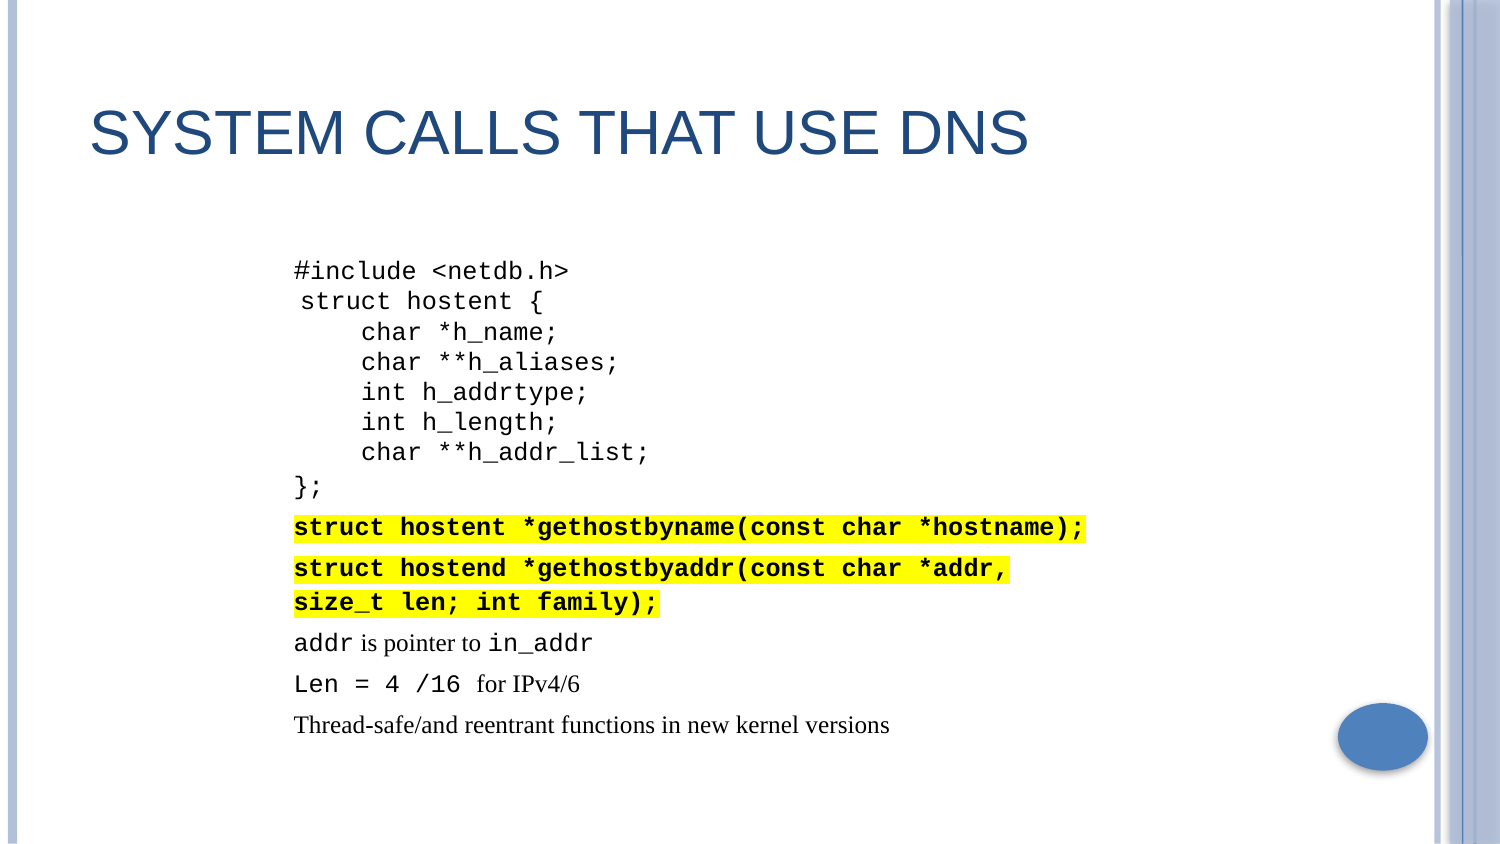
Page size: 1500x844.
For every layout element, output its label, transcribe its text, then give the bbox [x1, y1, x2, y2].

title System Calls that use DNS [75, 33, 1300, 175]
list #include <netdb.h> struct hostent { char *h_name; char **h_aliases; int h_addrtype; int h_length; char **h_addr_list; }; struct hostent *gethostbyname(const char *hostname); struct hostend *gethostbyaddr(const char *addr, size_t len; int family); addr is pointer to in_addr Len = 4 /16 for IPv4/6 Thread-safe/and reentrant functions in new kernel versions [271, 243, 1266, 751]
